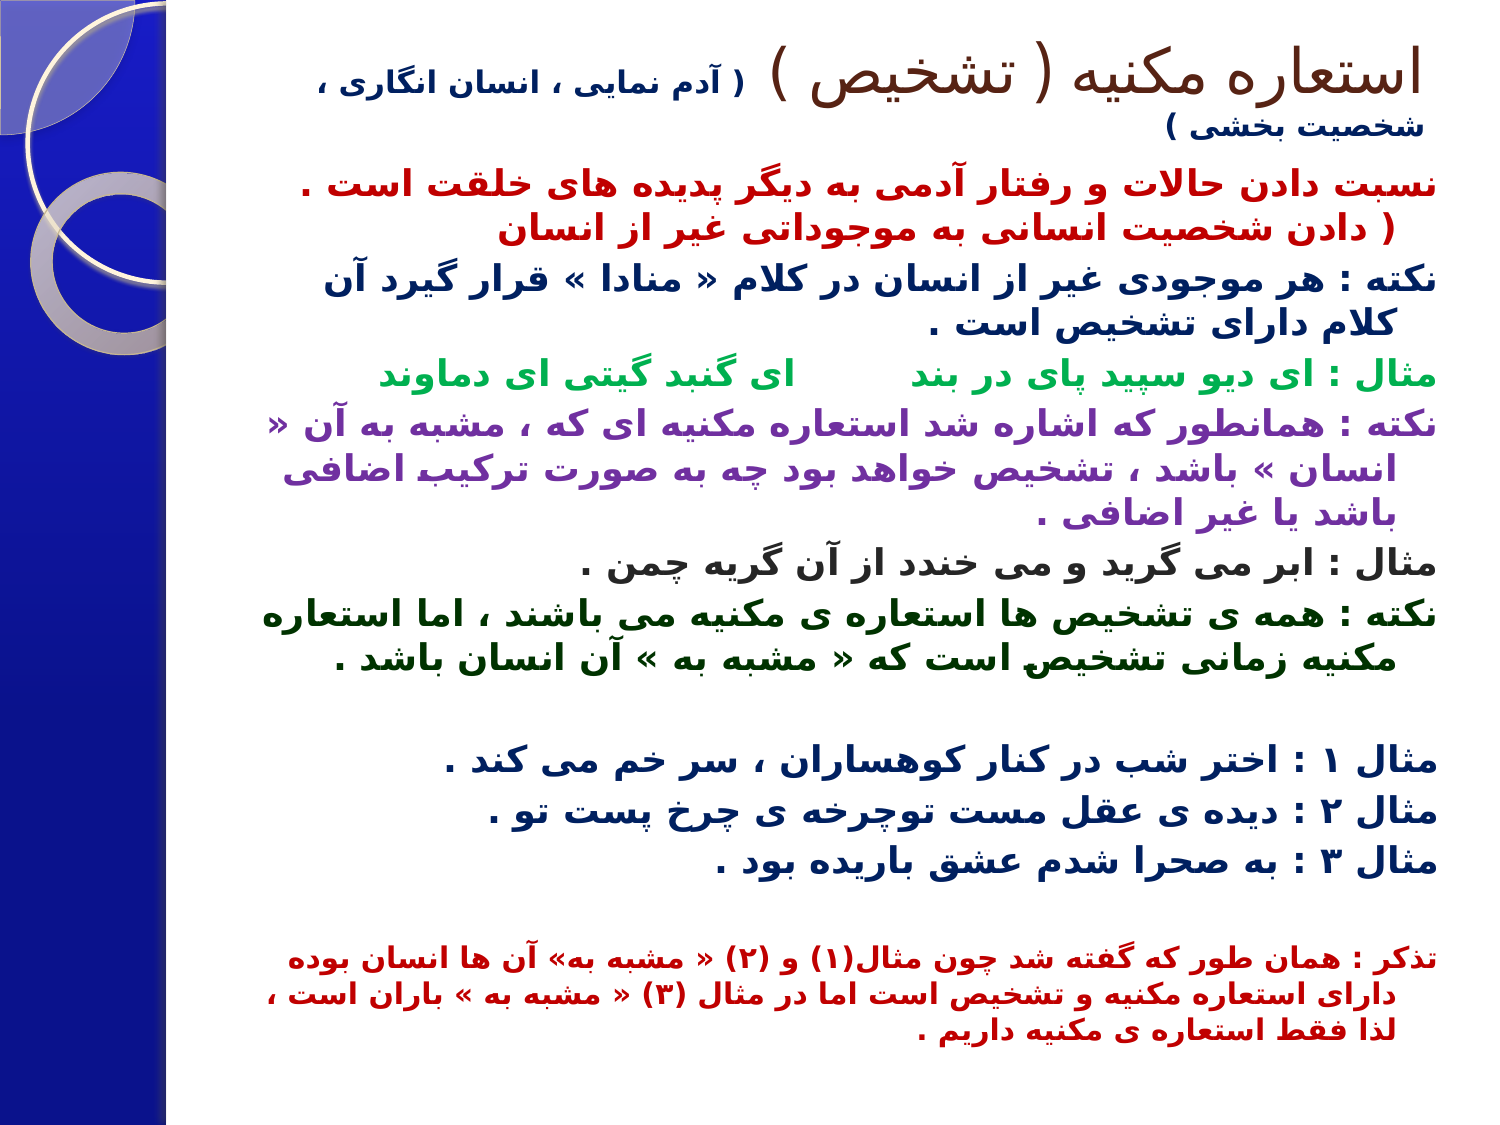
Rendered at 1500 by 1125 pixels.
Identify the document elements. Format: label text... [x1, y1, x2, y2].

list نسبت دادن حالات و رفتار آدمی به دیگر پدیده های خلقت است . ( دادن شخصیت انسانی به موجوداتی غیر از انسان نکته : هر موجودی غیر از انسان در کلام « منادا » قرار گیرد آن کلام دارای تشخیص است . مثال : ای دیو سپید پای در بند ای گنبد گیتی ای دماوند نکته : همانطور که اشاره شد استعاره مکنیه ای که ، مشبه به آن « انسان » باشد ، تشخیص خواهد بود چه به صورت ترکیب اضافی باشد یا غیر اضافی . مثال : ابر می گرید و می خندد از آن گریه چمن . نکته : همه ی تشخیص ها استعاره ی مکنیه می باشند ، اما استعاره مکنیه زمانی تشخیص است که « مشبه به » آن انسان باشد . مثال ۱ : اختر شب در کنار کوهساران ، سر خم می کند . مثال ۲ : دیده ی عقل مست توچرخه ی چرخ پست تو . مثال ۳ : به صحرا شدم عشق باریده بود . تذکر : همان طور که گفته شد چون مثال(۱) و (۲) « مشبه به» آن ها انسان بوده دارای استعاره مکنیه و تشخیص است اما در مثال (۳) « مشبه به » باران است ، لذا فقط استعاره ی مکنیه داریم . [235, 152, 1466, 1090]
title استعاره مکنیه ( تشخیص ) ( آدم نمایی ، انسان انگاری ، شخصیت بخشی ) [292, 23, 1441, 151]
